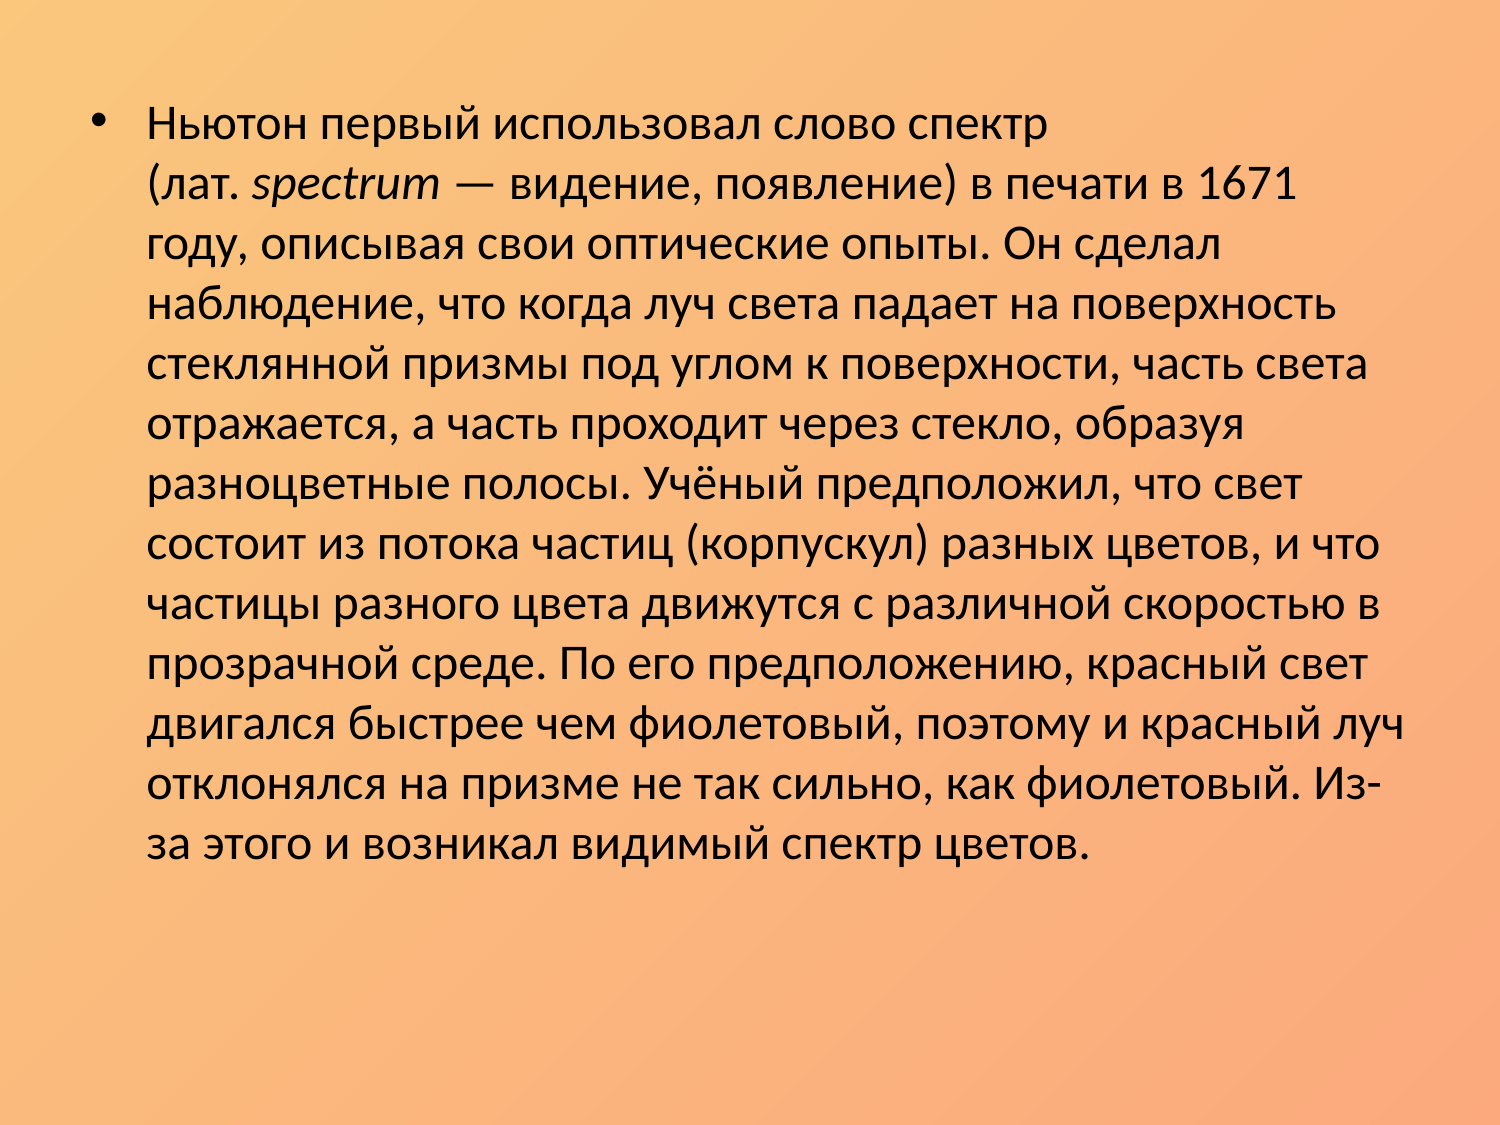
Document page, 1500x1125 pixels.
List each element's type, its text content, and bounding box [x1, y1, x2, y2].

list Ньютон первый использовал слово спектр (лат. spectrum — видение, появление) в печати в 1671 году, описывая свои оптические опыты. Он сделал наблюдение, что когда луч света падает на поверхность стеклянной призмы под углом к поверхности, часть света отражается, а часть проходит через стекло, образуя разноцветные полосы. Учёный предположил, что свет состоит из потока частиц (корпускул) разных цветов, и что частицы разного цвета движутся с различной скоростью в прозрачной среде. По его предположению, красный свет двигался быстрее чем фиолетовый, поэтому и красный луч отклонялся на призме не так сильно, как фиолетовый. Из-за этого и возникал видимый спектр цветов. [75, 82, 1425, 1055]
